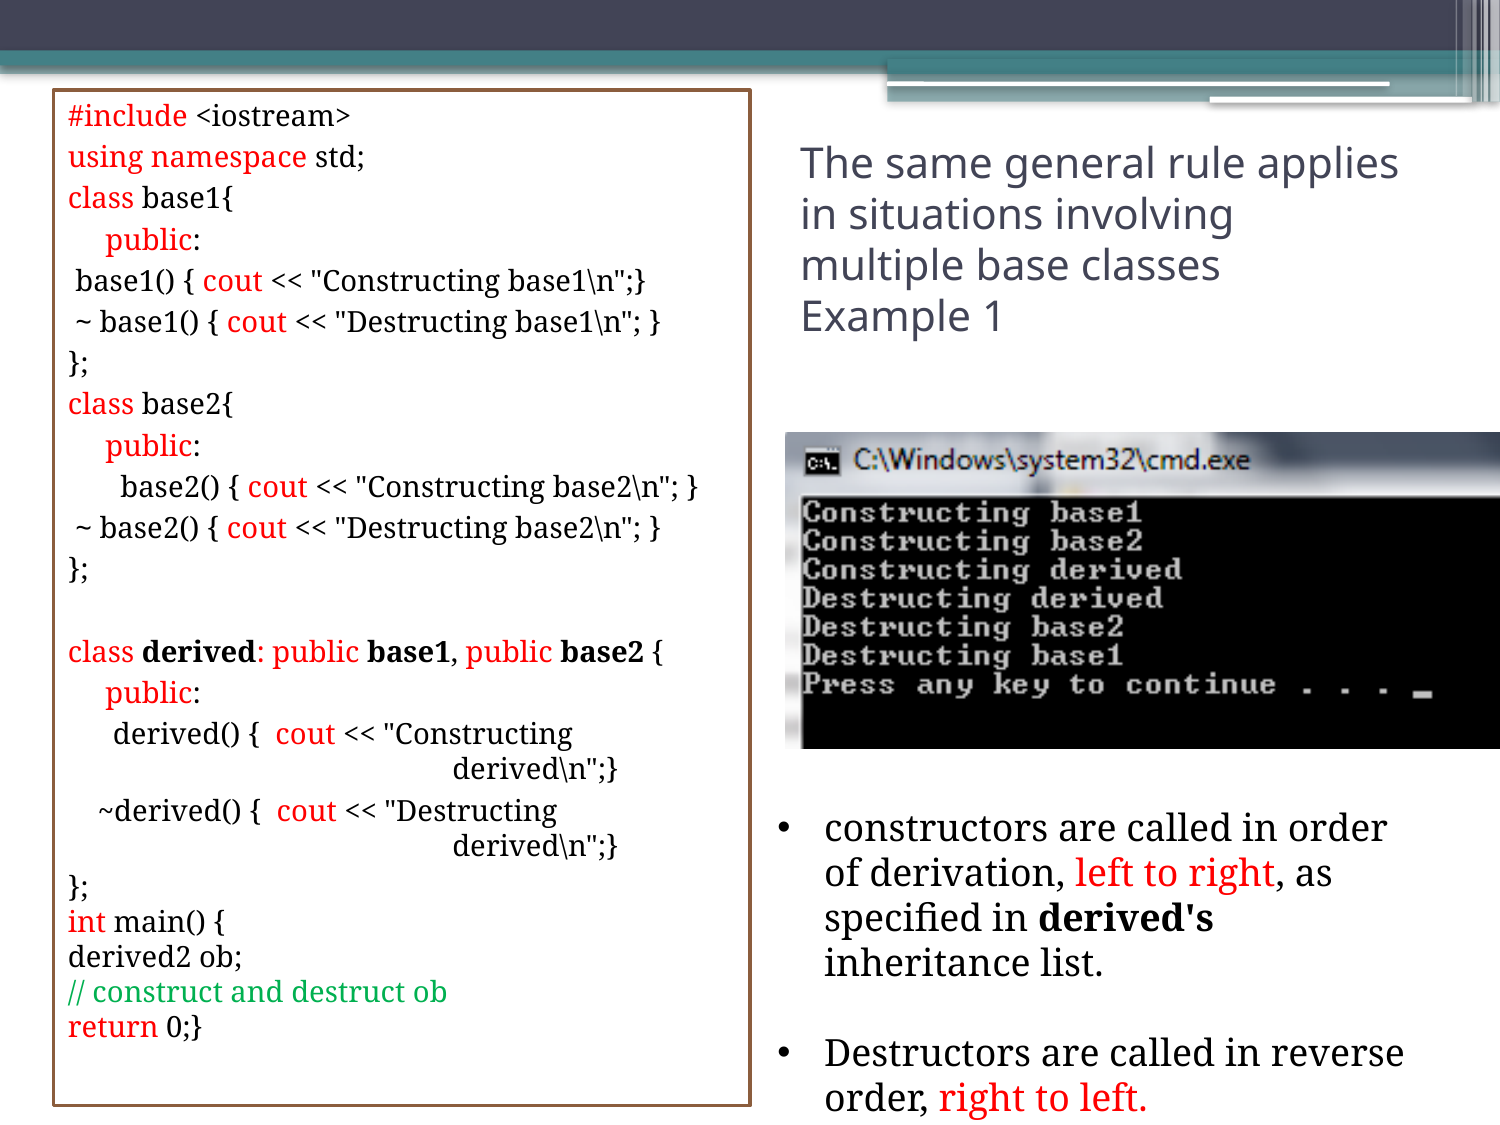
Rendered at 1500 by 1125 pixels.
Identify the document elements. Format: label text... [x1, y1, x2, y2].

title The same general rule applies in situations involving multiple base classes Example 1 [785, 113, 1425, 363]
text_box constructors are called in order of derivation, left to right, as specified in derived's inheritance list. Destructors are called in reverse order, right to left. [762, 751, 1425, 1125]
picture [785, 432, 1500, 750]
list #include <iostream> using namespace std; class base1{ public: base1() { cout << "Constructing base1\n";} ~ base1() { cout << "Destructing base1\n"; } }; class base2{ public: base2() { cout << "Constructing base2\n"; } ~ base2() { cout << "Destructing base2\n"; } }; class derived: public base1, public base2 { public: derived() { cout << "Constructing derived\n";} ~derived() { cout << "Destructing derived\n";} }; int main() { derived2 ob; // construct and destruct ob return 0;} [52, 88, 752, 1107]
